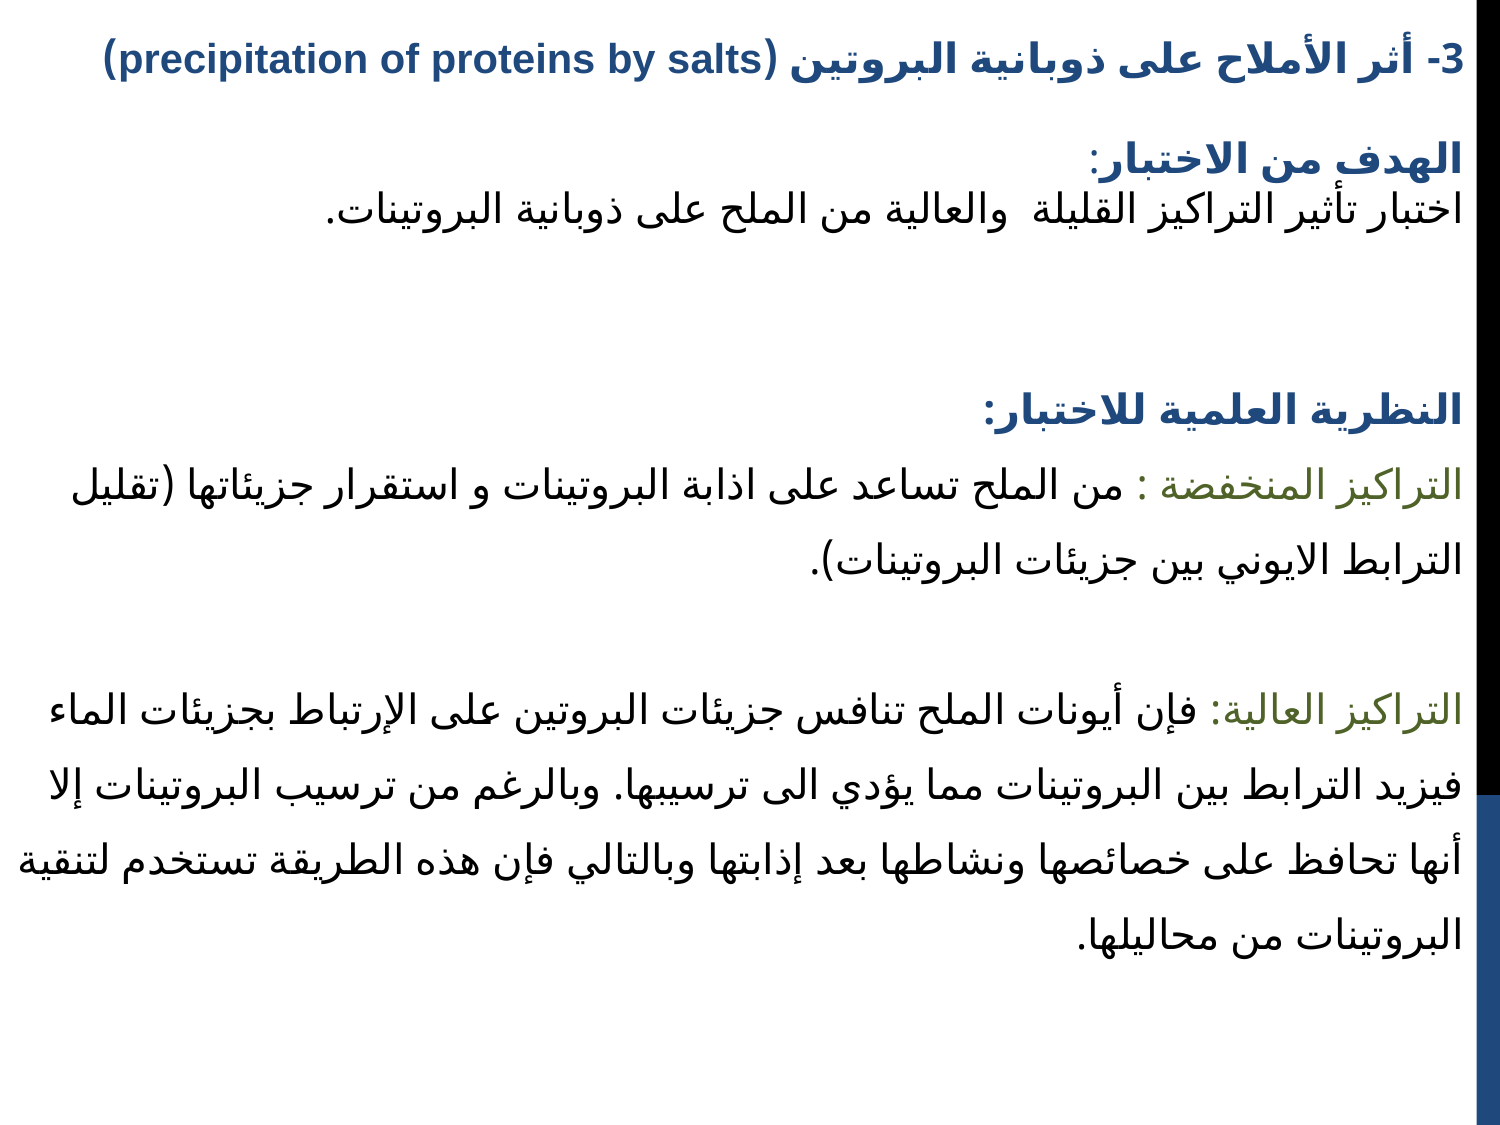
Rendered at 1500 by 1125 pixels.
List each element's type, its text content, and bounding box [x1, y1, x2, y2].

text_box 3- أثر الأملاح على ذوبانية البروتين (precipitation of proteins by salts) الهدف من الاختبار: اختبار تأثير التراكيز القليلة والعالية من الملح على ذوبانية البروتينات. النظرية العلمية للاختبار: التراكيز المنخفضة : من الملح تساعد على اذابة البروتينات و استقرار جزيئاتها (تقليل الترابط الايوني بين جزيئات البروتينات). التراكيز العالية: فإن أيونات الملح تنافس جزيئات البروتين على الإرتباط بجزيئات الماء فيزيد الترابط بين البروتينات مما يؤدي الى ترسيبها. وبالرغم من ترسيب البروتينات إلا أنها تحافظ على خصائصها ونشاطها بعد إذابتها وبالتالي فإن هذه الطريقة تستخدم لتنقية البروتينات من محاليلها. [0, 24, 1479, 965]
